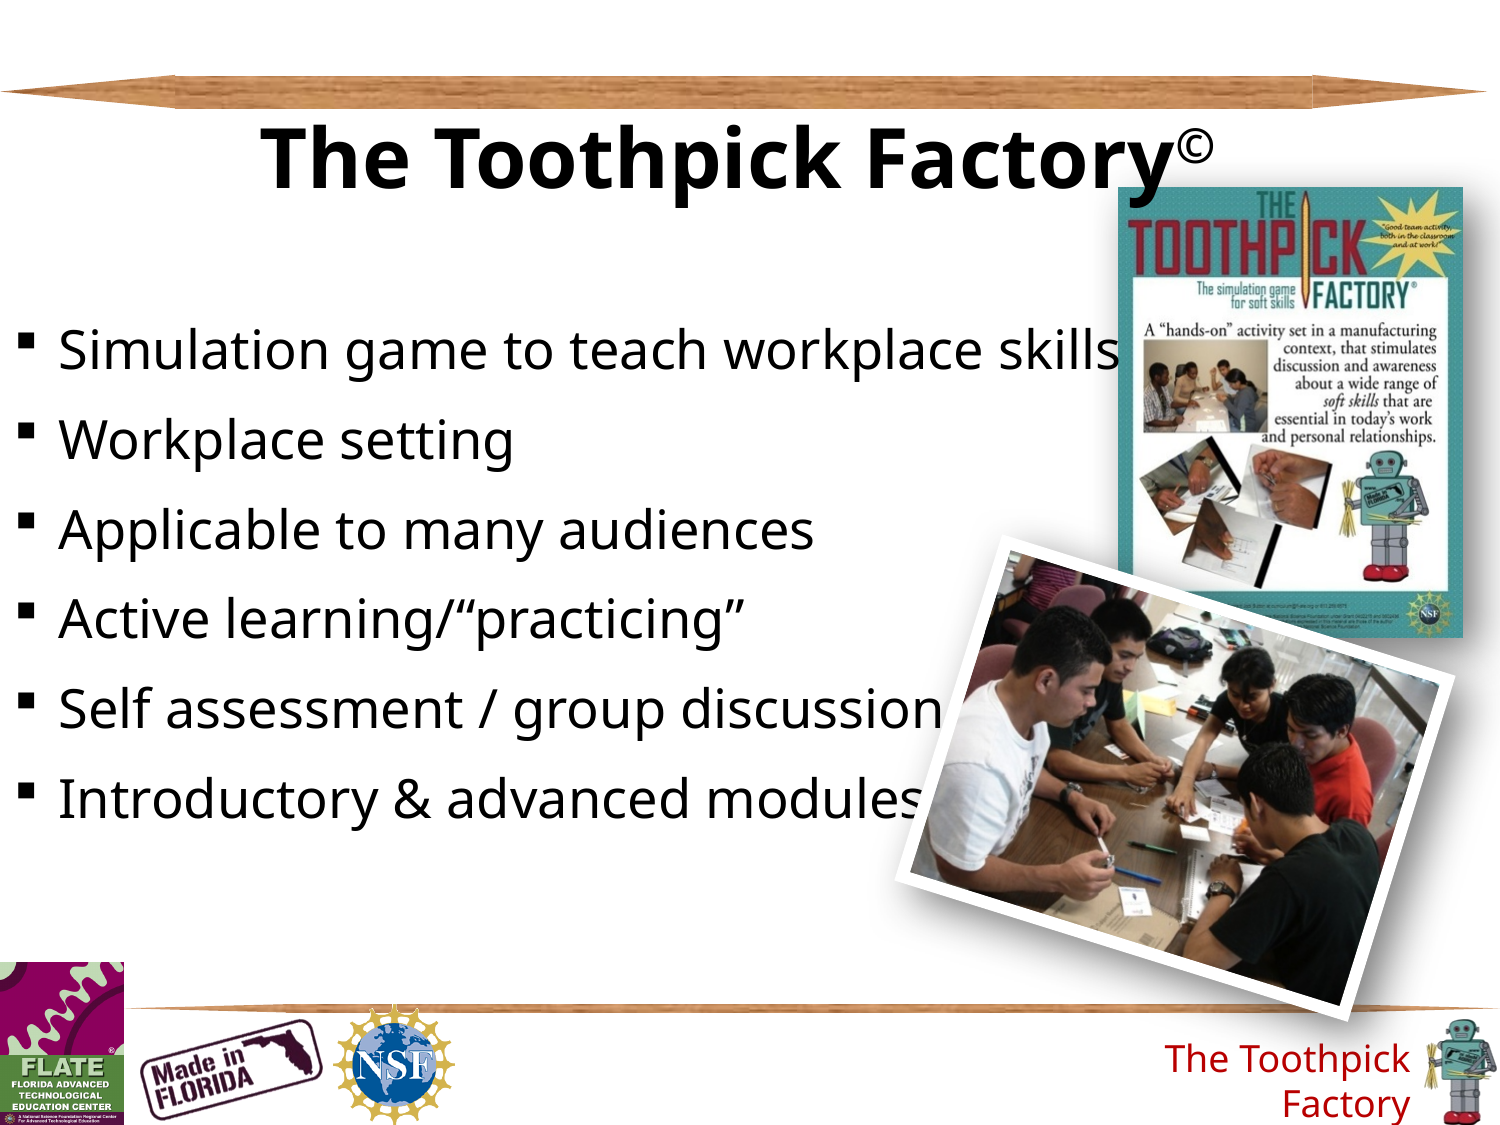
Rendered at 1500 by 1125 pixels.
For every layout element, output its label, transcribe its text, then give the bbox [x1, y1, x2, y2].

text_box The Toothpick Factory© [0, 97, 1500, 213]
list Simulation game to teach workplace skills Workplace setting Applicable to many audiences Active learning/“practicing” Self assessment / group discussion Introductory & advanced modules [0, 307, 1112, 888]
picture [1424, 1015, 1500, 1125]
picture [0, 74, 1488, 97]
picture [911, 187, 1463, 1005]
picture [1367, 1005, 1500, 1012]
picture [0, 962, 1283, 1125]
